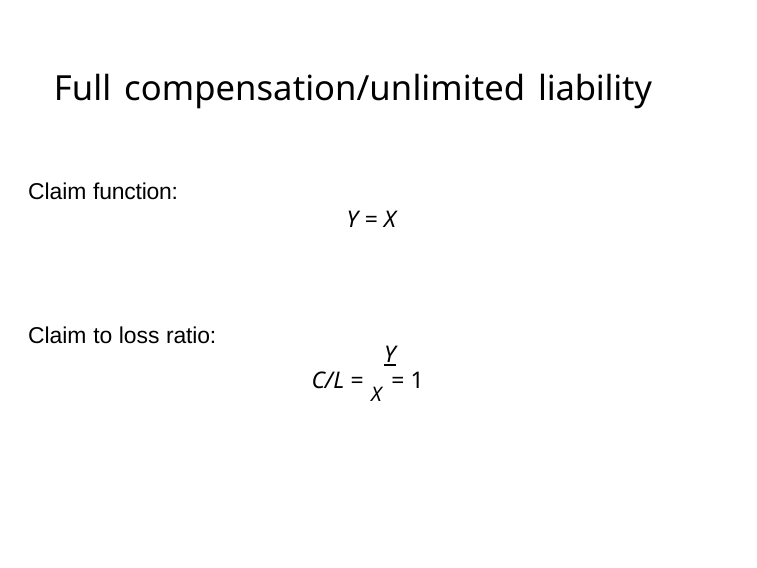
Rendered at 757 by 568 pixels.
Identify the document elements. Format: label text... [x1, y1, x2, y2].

text_box C/L = X = 1 [305, 352, 451, 406]
title Full compensation/unlimited liability [51, 36, 705, 134]
text_box Y = X [344, 202, 411, 232]
text_box Y [382, 337, 402, 352]
text_box Claim to loss ratio: [26, 319, 218, 349]
text_box Claim function: [26, 174, 181, 204]
